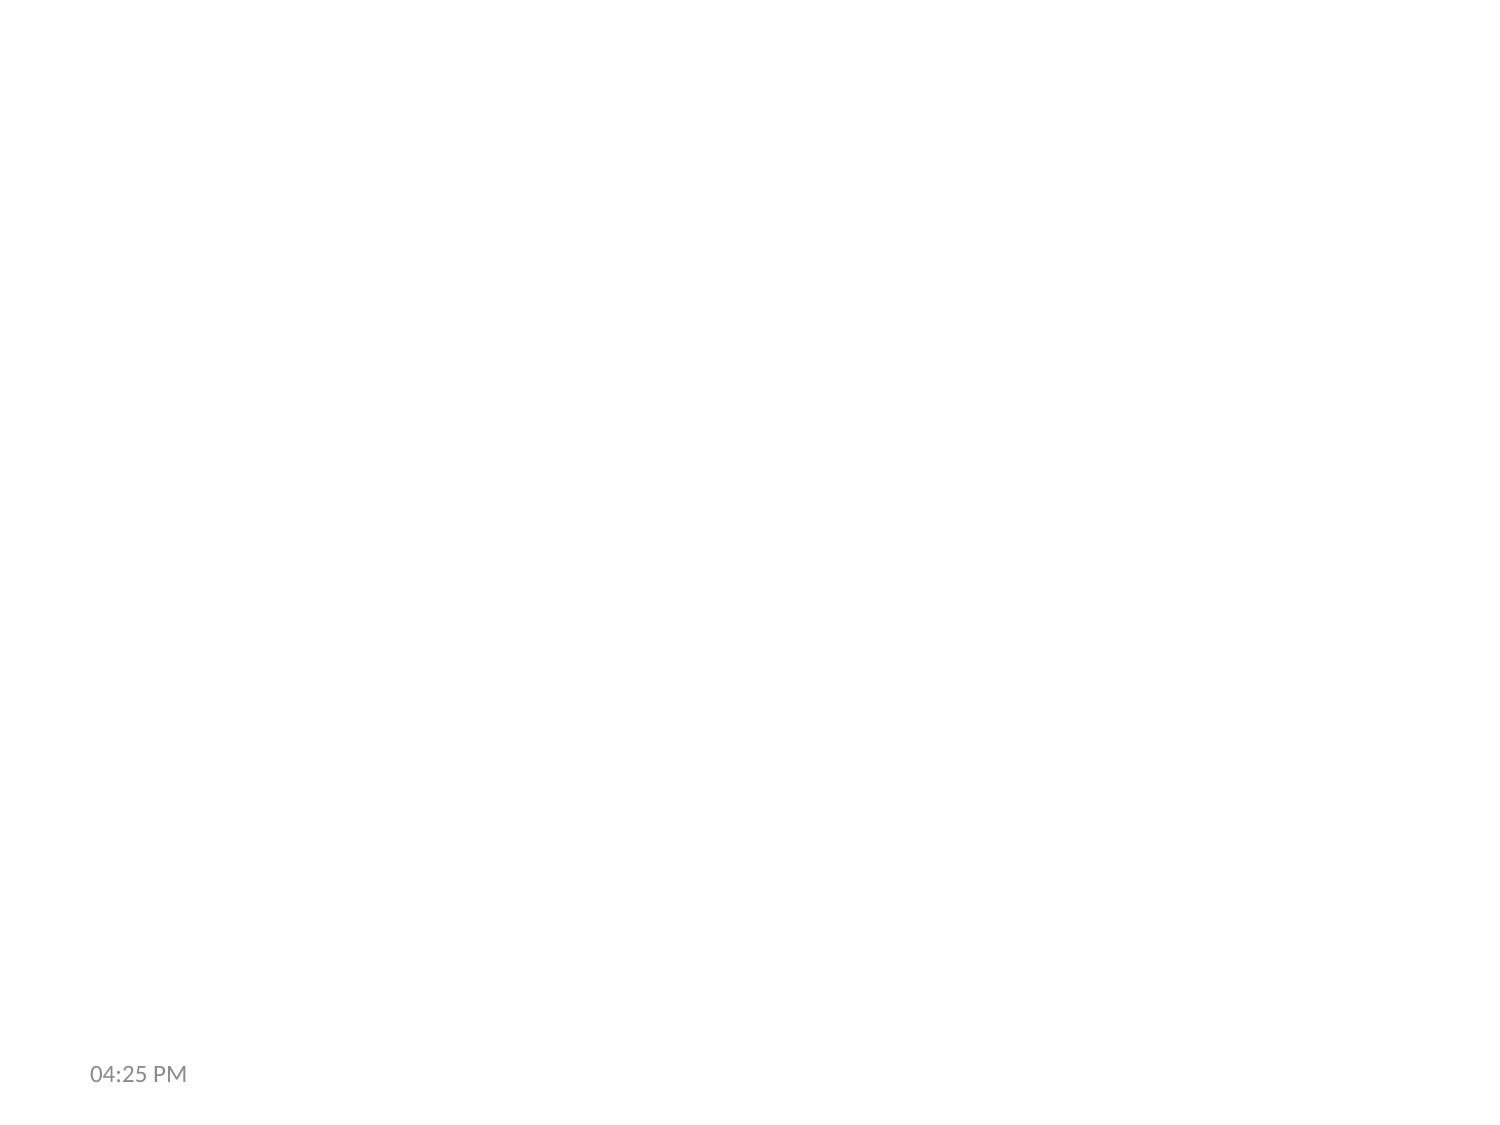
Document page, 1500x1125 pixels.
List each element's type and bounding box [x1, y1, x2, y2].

slide_number [75, 1042, 425, 1103]
